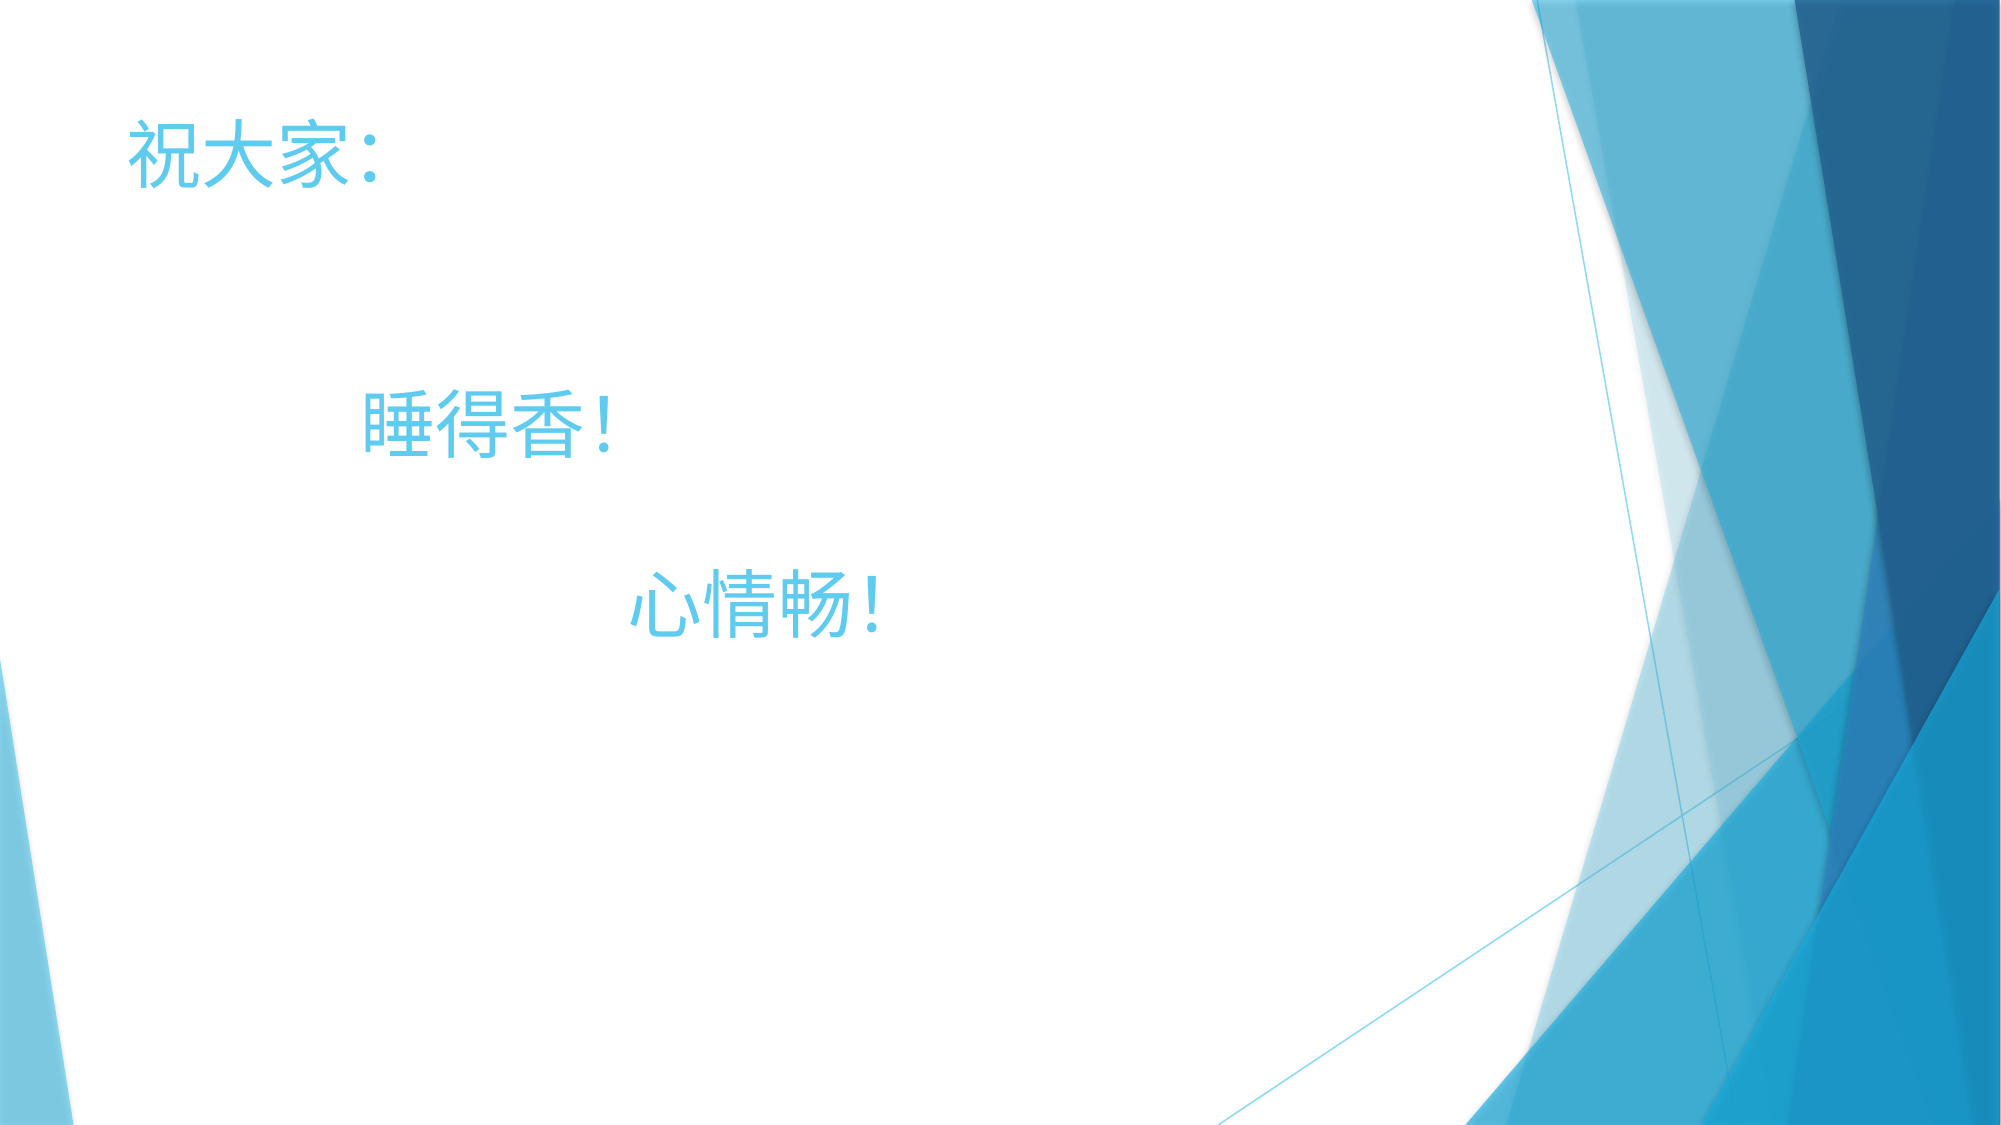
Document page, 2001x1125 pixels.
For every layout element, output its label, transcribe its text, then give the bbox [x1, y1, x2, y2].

title 祝大家： 睡得香！ 心情畅！ [111, 99, 1522, 317]
